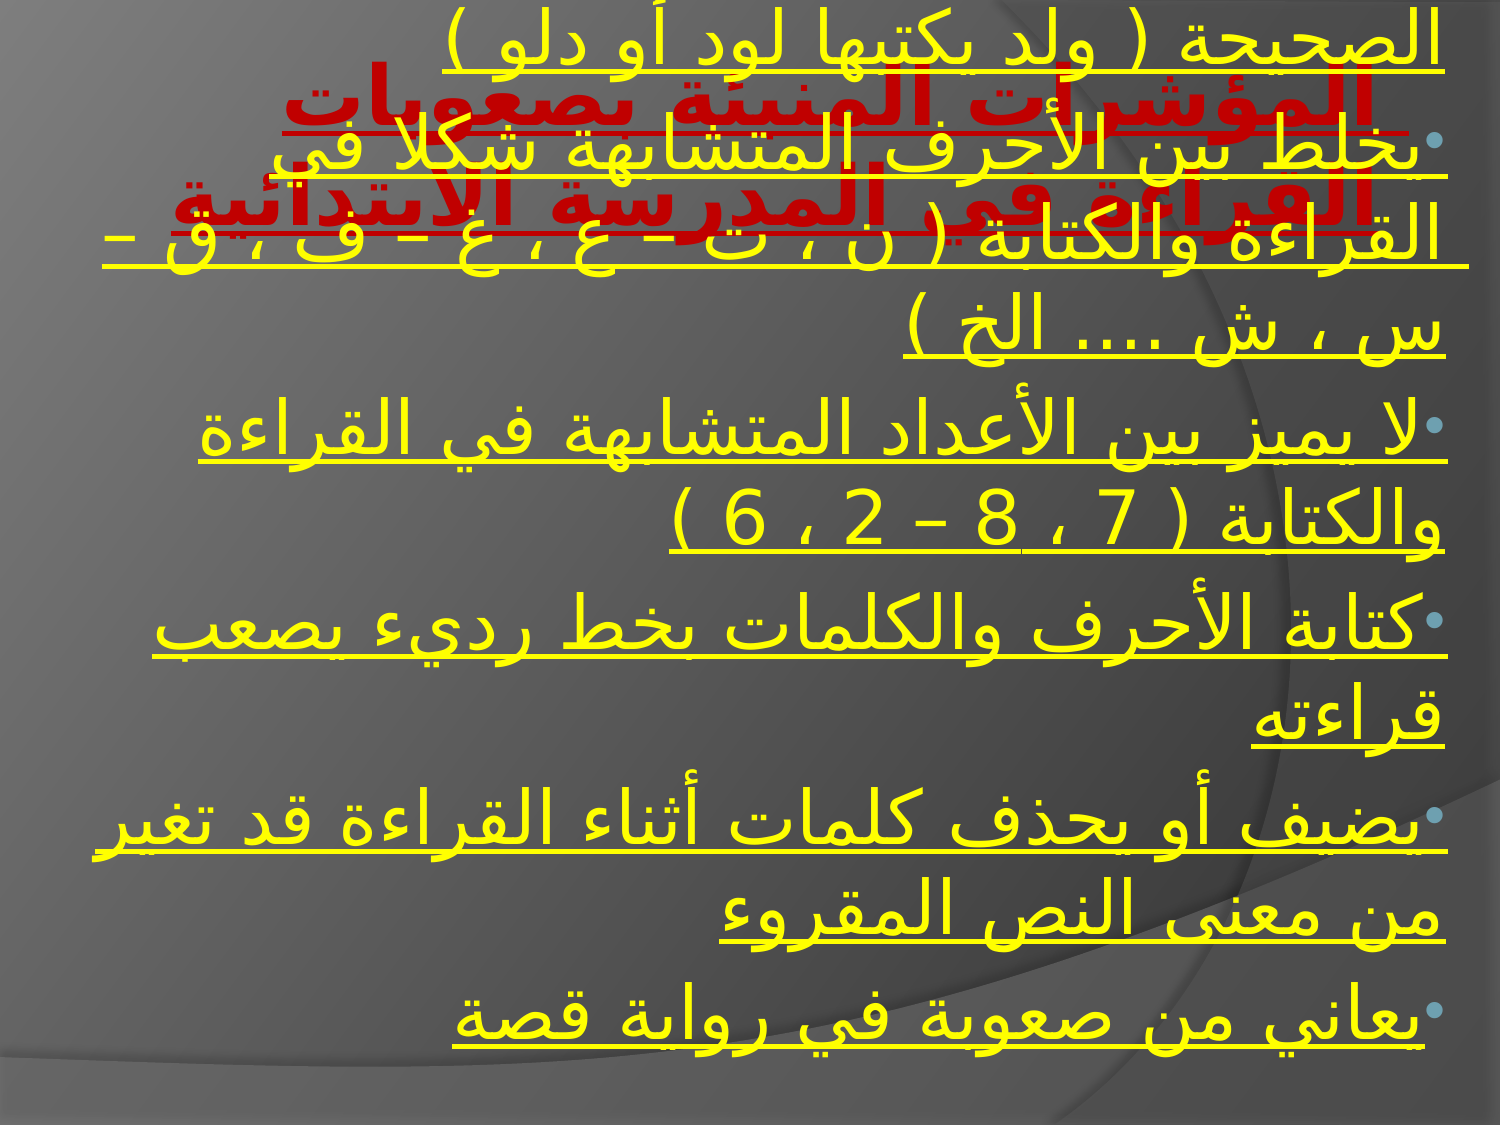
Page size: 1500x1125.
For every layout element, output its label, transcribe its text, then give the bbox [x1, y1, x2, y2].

title المؤشرات المنبئة بصعوبات القراءة في المدرسة الابتدائية [112, 35, 1388, 223]
subtitle يكتب الأحرف داخل الكلمات في غير أماكنها الصحيحة ( ولد يكتبها لود أو دلو ) يخلط بين الأحرف المتشابهة شكلا في القراءة والكتابة ( ن ، ت – ع ، غ – ف ، ق – س ، ش .... الخ ) لا يميز بين الأعداد المتشابهة في القراءة والكتابة ( 7 ، 8 – 2 ، 6 ) كتابة الأحرف والكلمات بخط رديء يصعب قراءته يضيف أو يحذف كلمات أثناء القراءة قد تغير من معنى النص المقروء يعاني من صعوبة في رواية قصة [58, 234, 1454, 1055]
